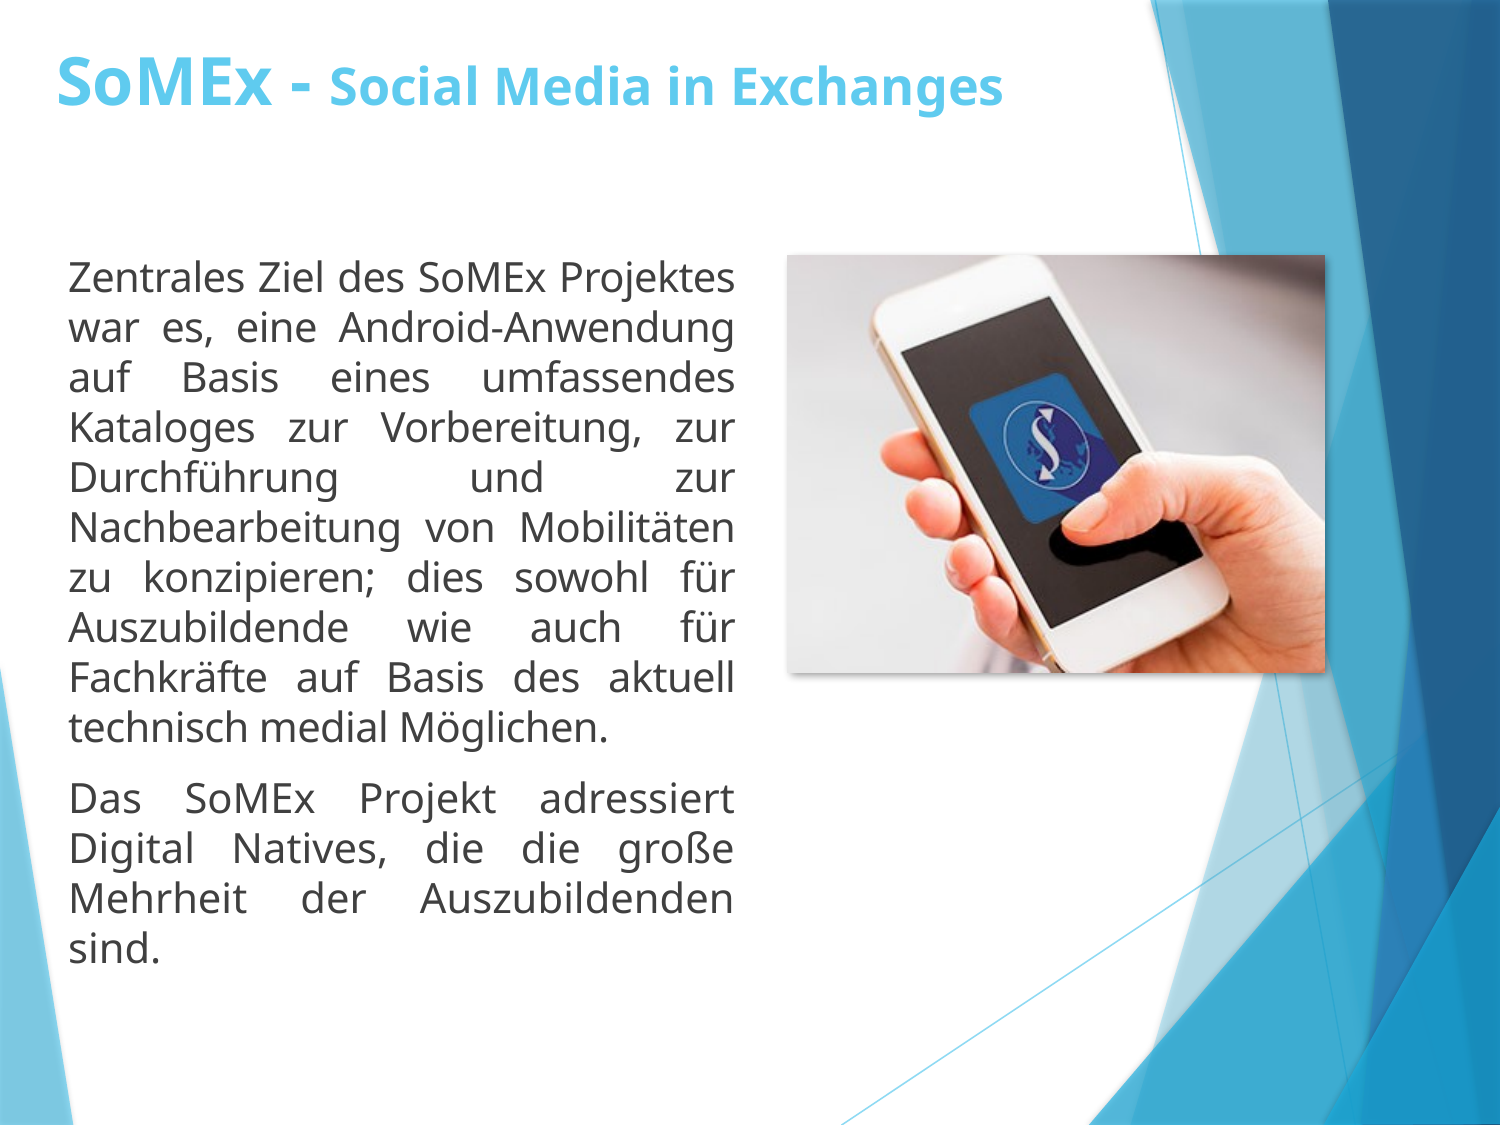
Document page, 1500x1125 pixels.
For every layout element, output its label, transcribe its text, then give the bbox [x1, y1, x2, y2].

list Zentrales Ziel des SoMEx Projektes war es, eine Android-Anwendung auf Basis eines umfassendes Kataloges zur Vorbereitung, zur Durchführung und zur Nachbearbeitung von Mobilitäten zu konzipieren; dies sowohl für Auszubildende wie auch für Fachkräfte auf Basis des aktuell technisch medial Möglichen. Das SoMEx Projekt adressiert Digital Natives, die die große Mehrheit der Auszubildenden sind. [53, 243, 750, 1083]
title SoMEx - Social Media in Exchanges [41, 30, 1415, 114]
picture [787, 254, 1325, 673]
